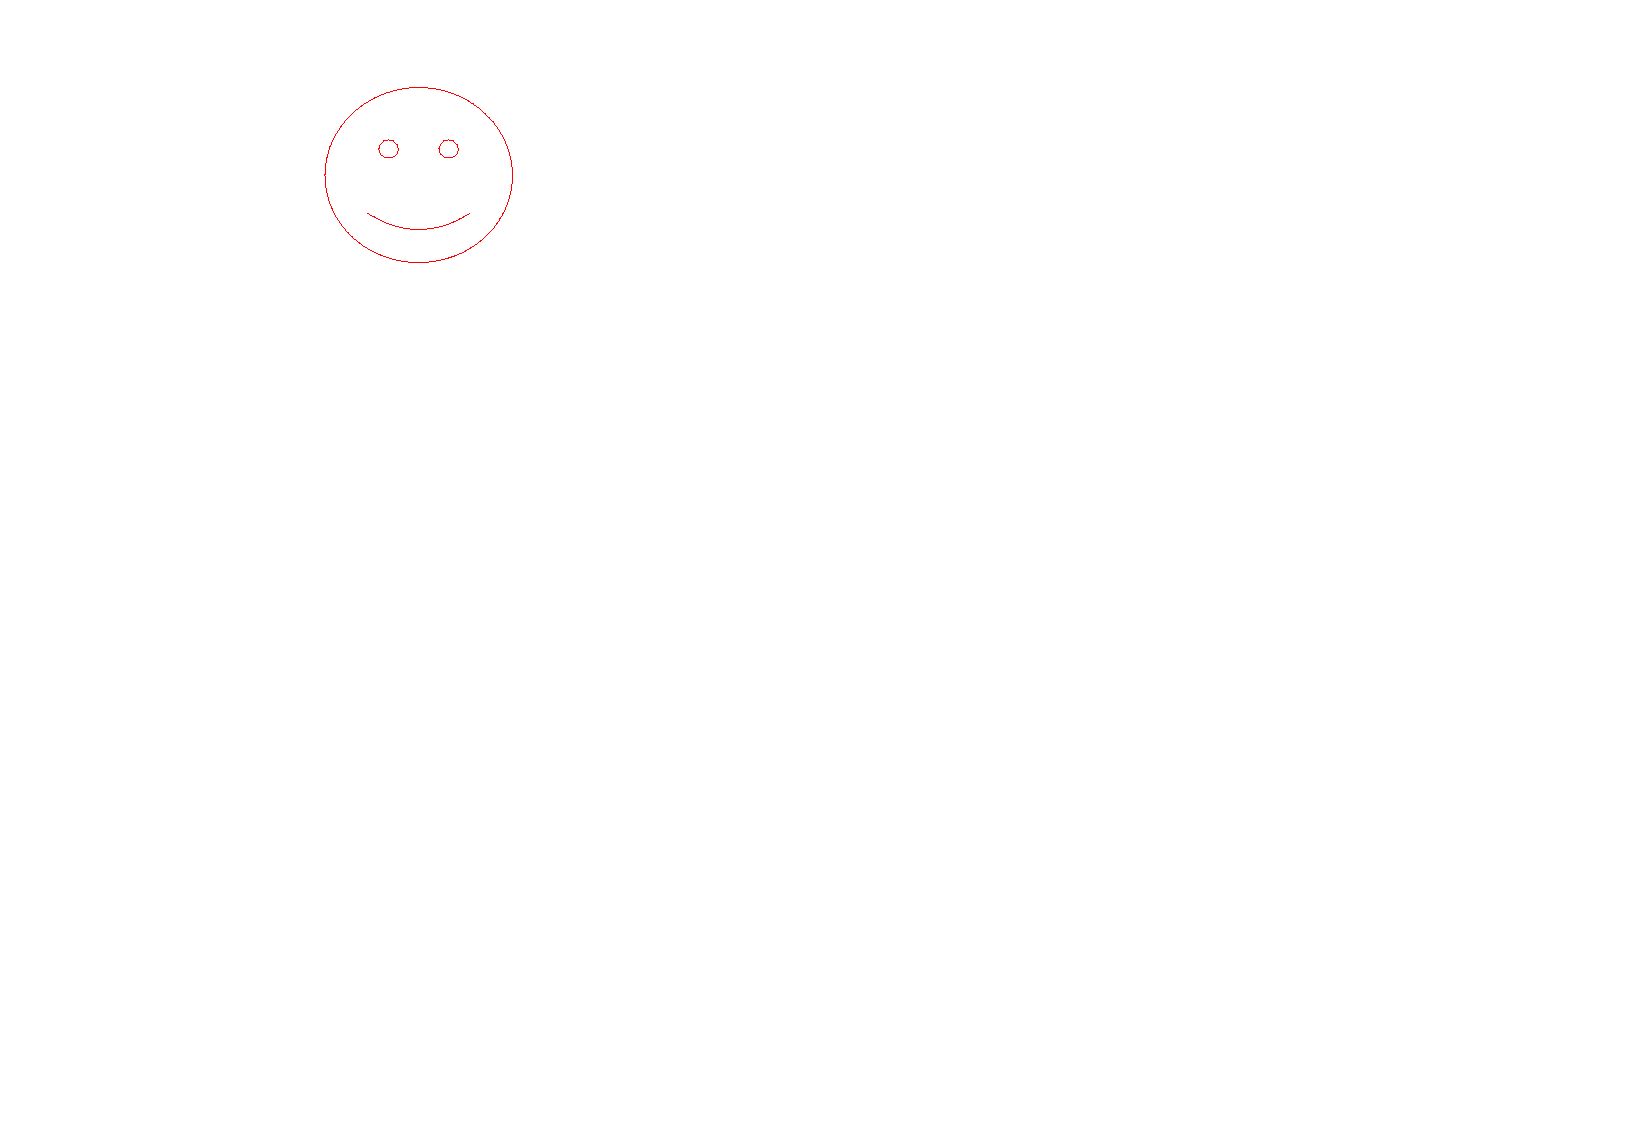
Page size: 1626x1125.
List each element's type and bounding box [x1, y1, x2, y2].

text_box [324, 87, 513, 263]
